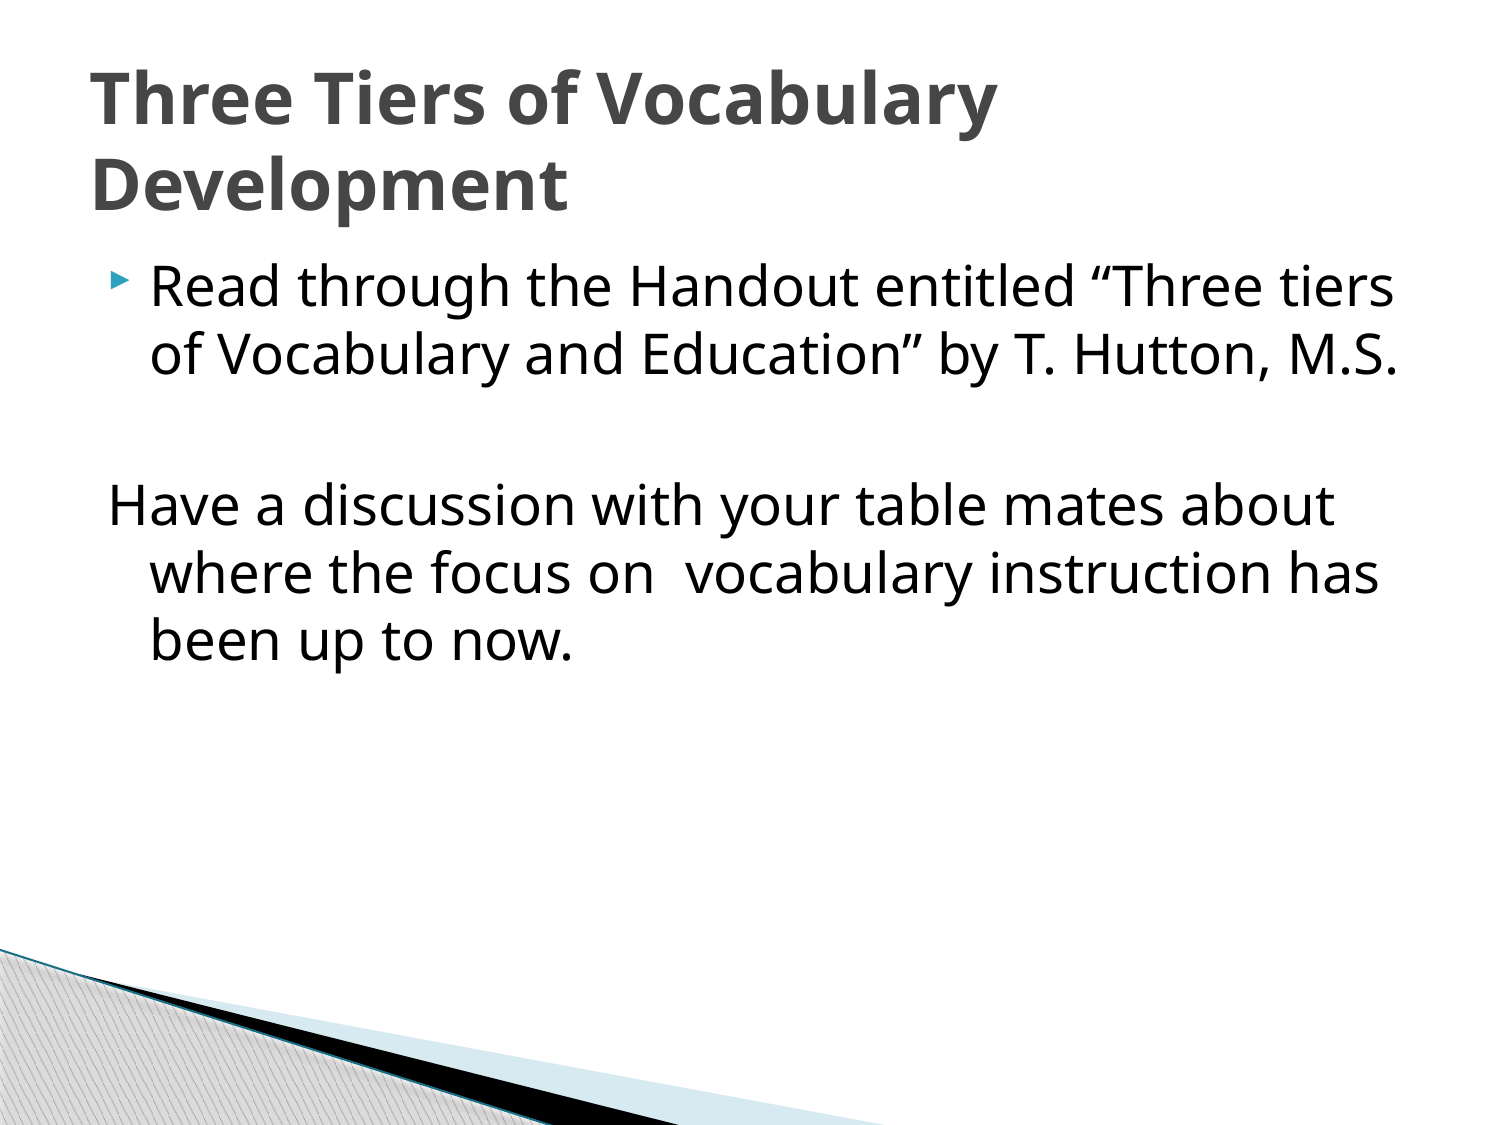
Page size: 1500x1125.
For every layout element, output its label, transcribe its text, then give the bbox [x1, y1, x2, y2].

list Read through the Handout entitled “Three tiers of Vocabulary and Education” by T. Hutton, M.S. Have a discussion with your table mates about where the focus on vocabulary instruction has been up to now. [75, 243, 1425, 986]
title Three Tiers of Vocabulary Development [75, 45, 1425, 233]
